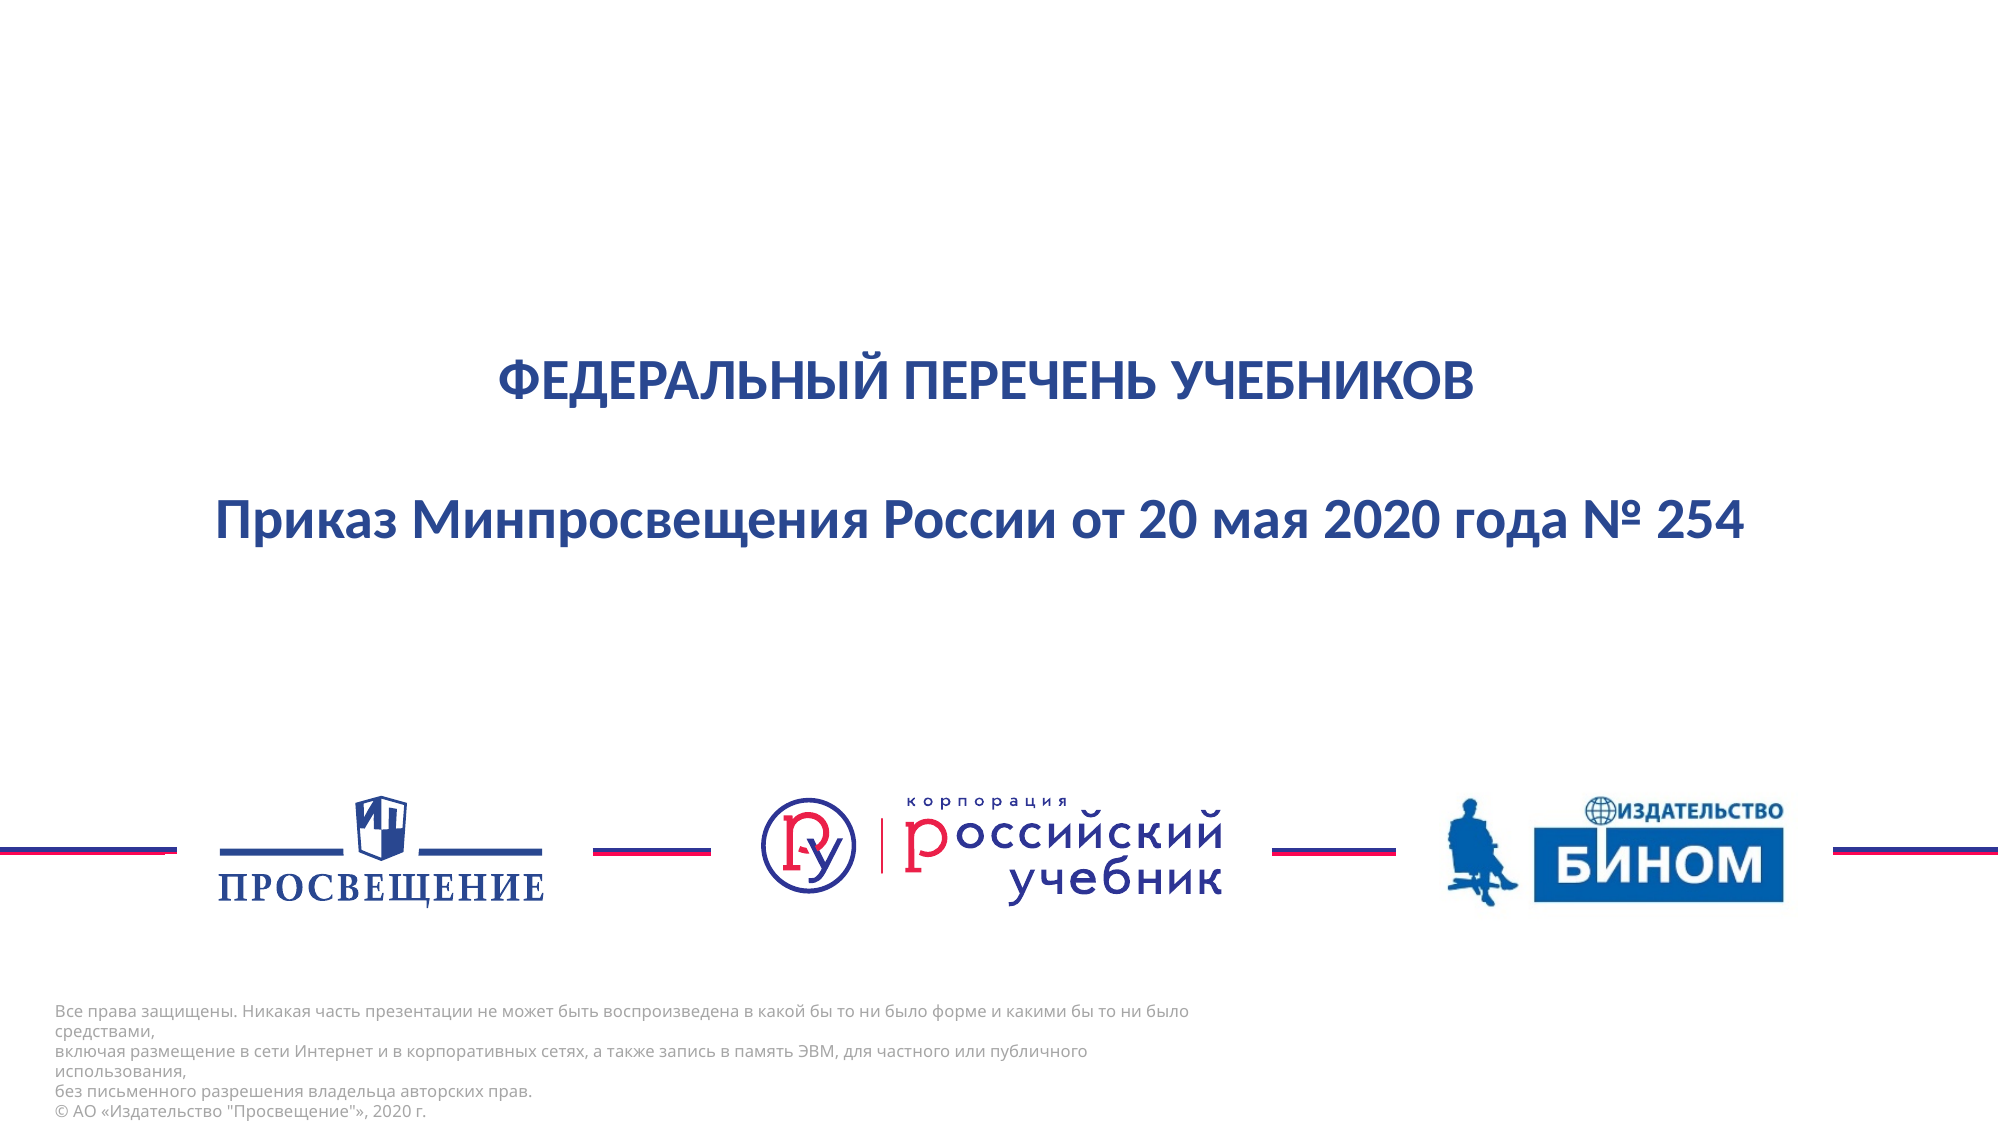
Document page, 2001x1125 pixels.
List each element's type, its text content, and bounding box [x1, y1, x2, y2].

title ФЕДЕРАЛЬНЫЙ ПЕРЕЧЕНЬ УЧЕБНИКОВ Приказ Минпросвещения России от 20 мая 2020 года № 254 [152, 295, 1823, 596]
picture [1439, 775, 1798, 929]
